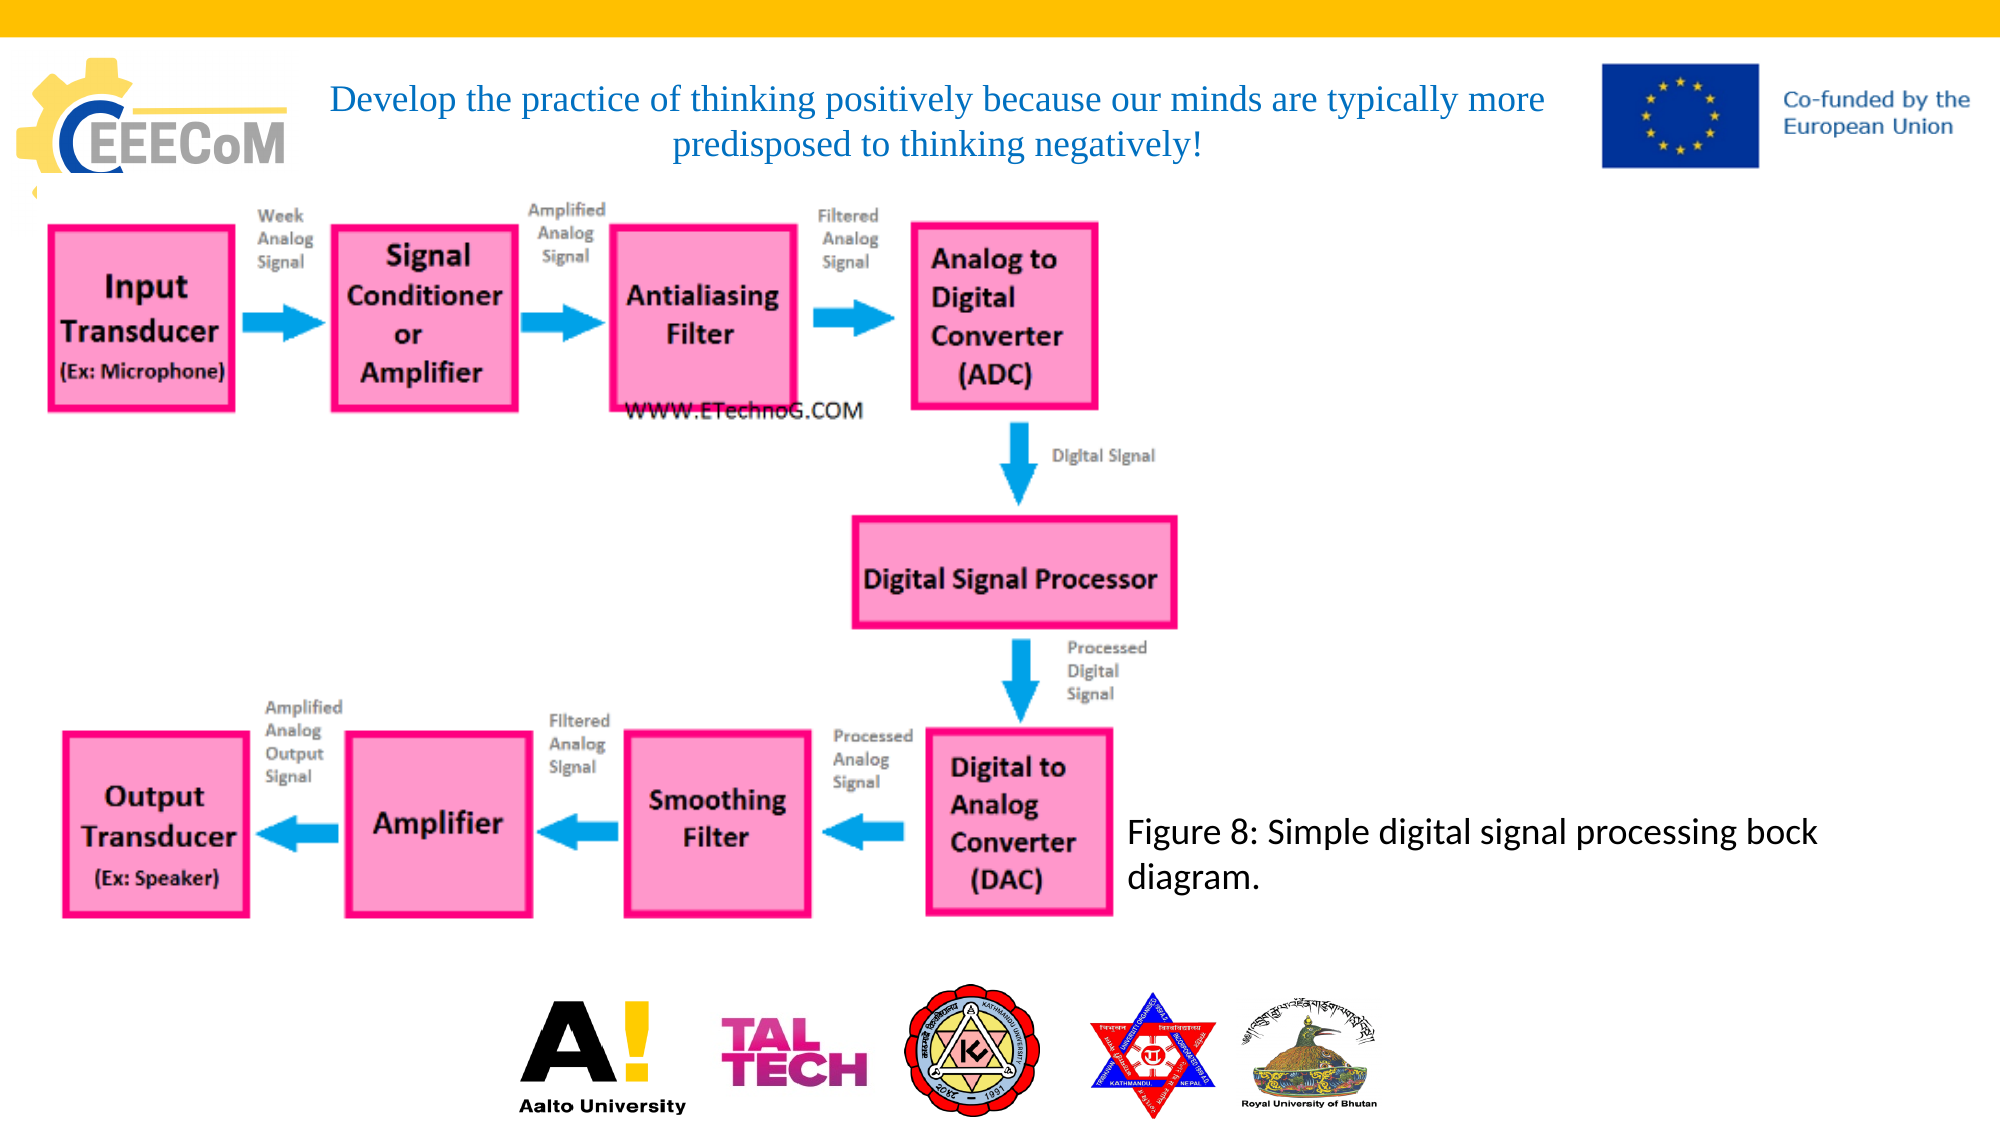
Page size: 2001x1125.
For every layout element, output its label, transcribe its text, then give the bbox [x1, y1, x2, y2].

picture [1595, 46, 2000, 181]
title Develop the practice of thinking positively because our minds are typically more predisposed to thinking negatively! [312, 37, 1565, 201]
picture [11, 50, 1191, 952]
text_box Figure 8: Simple digital signal processing bock diagram. [1195, 799, 1848, 905]
picture [512, 984, 1382, 1125]
